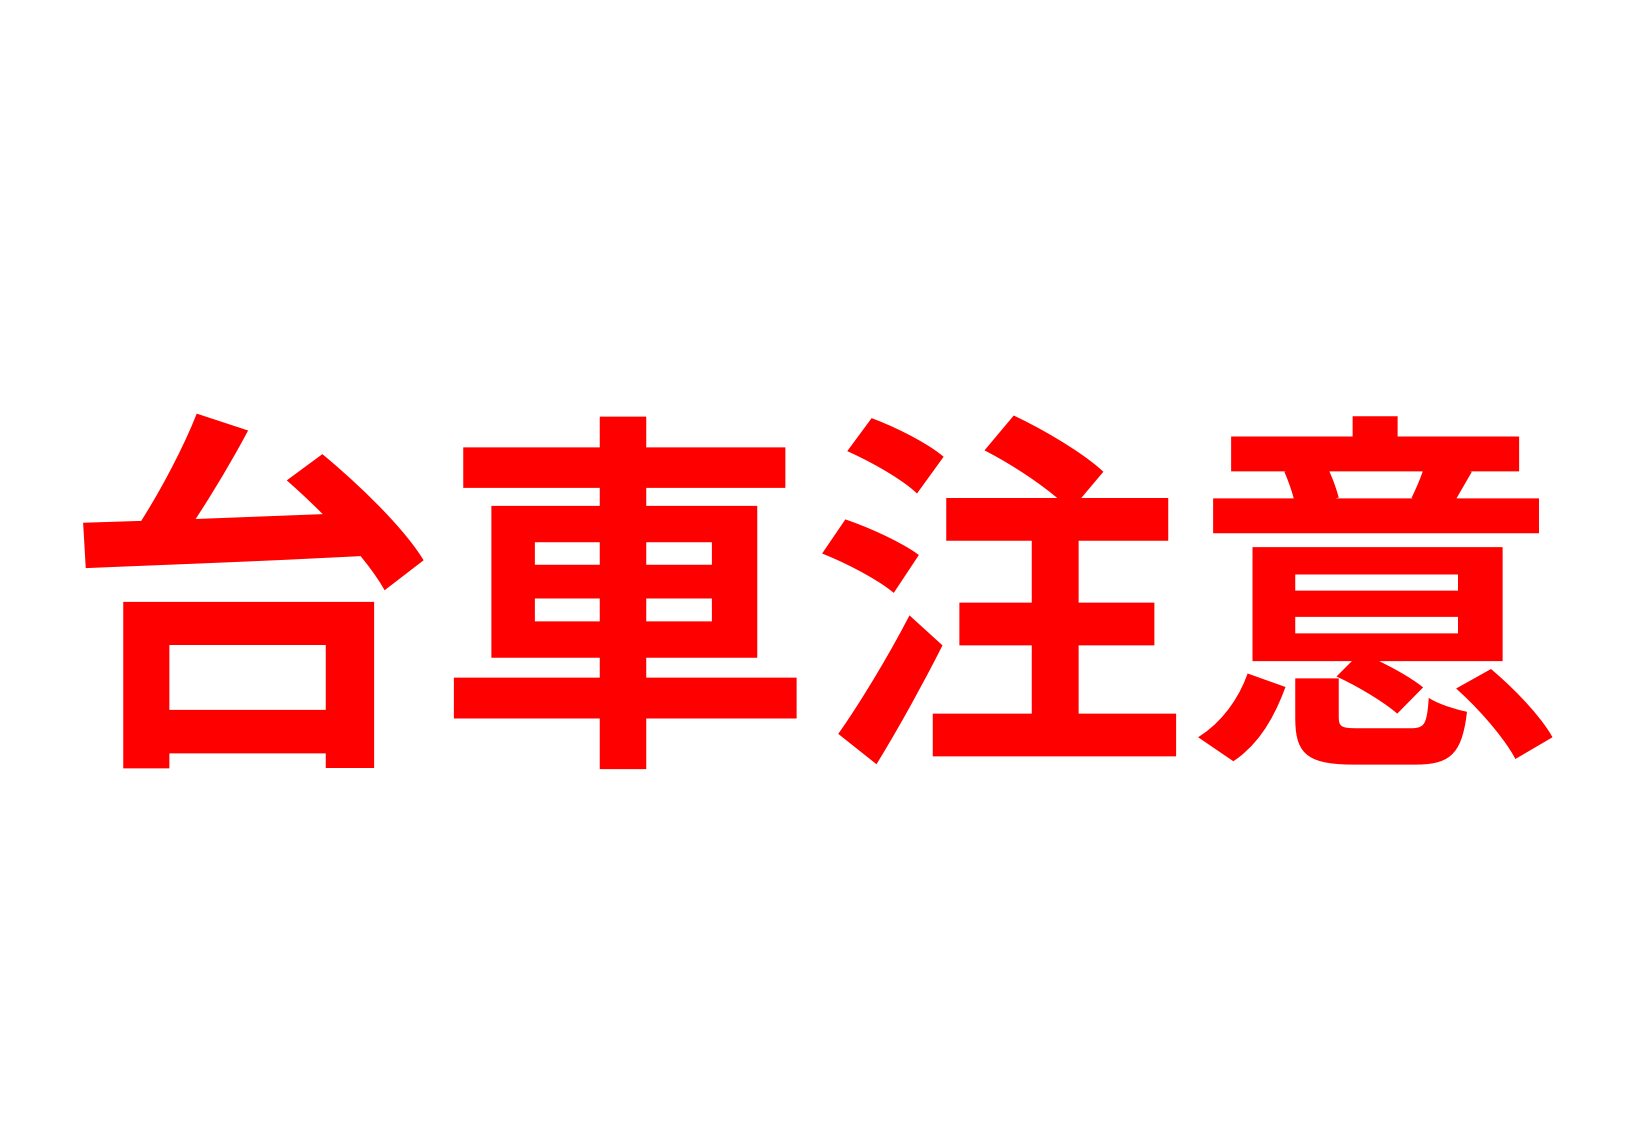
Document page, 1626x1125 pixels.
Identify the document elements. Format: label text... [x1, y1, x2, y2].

text_box 台車注意 [0, 353, 1625, 818]
